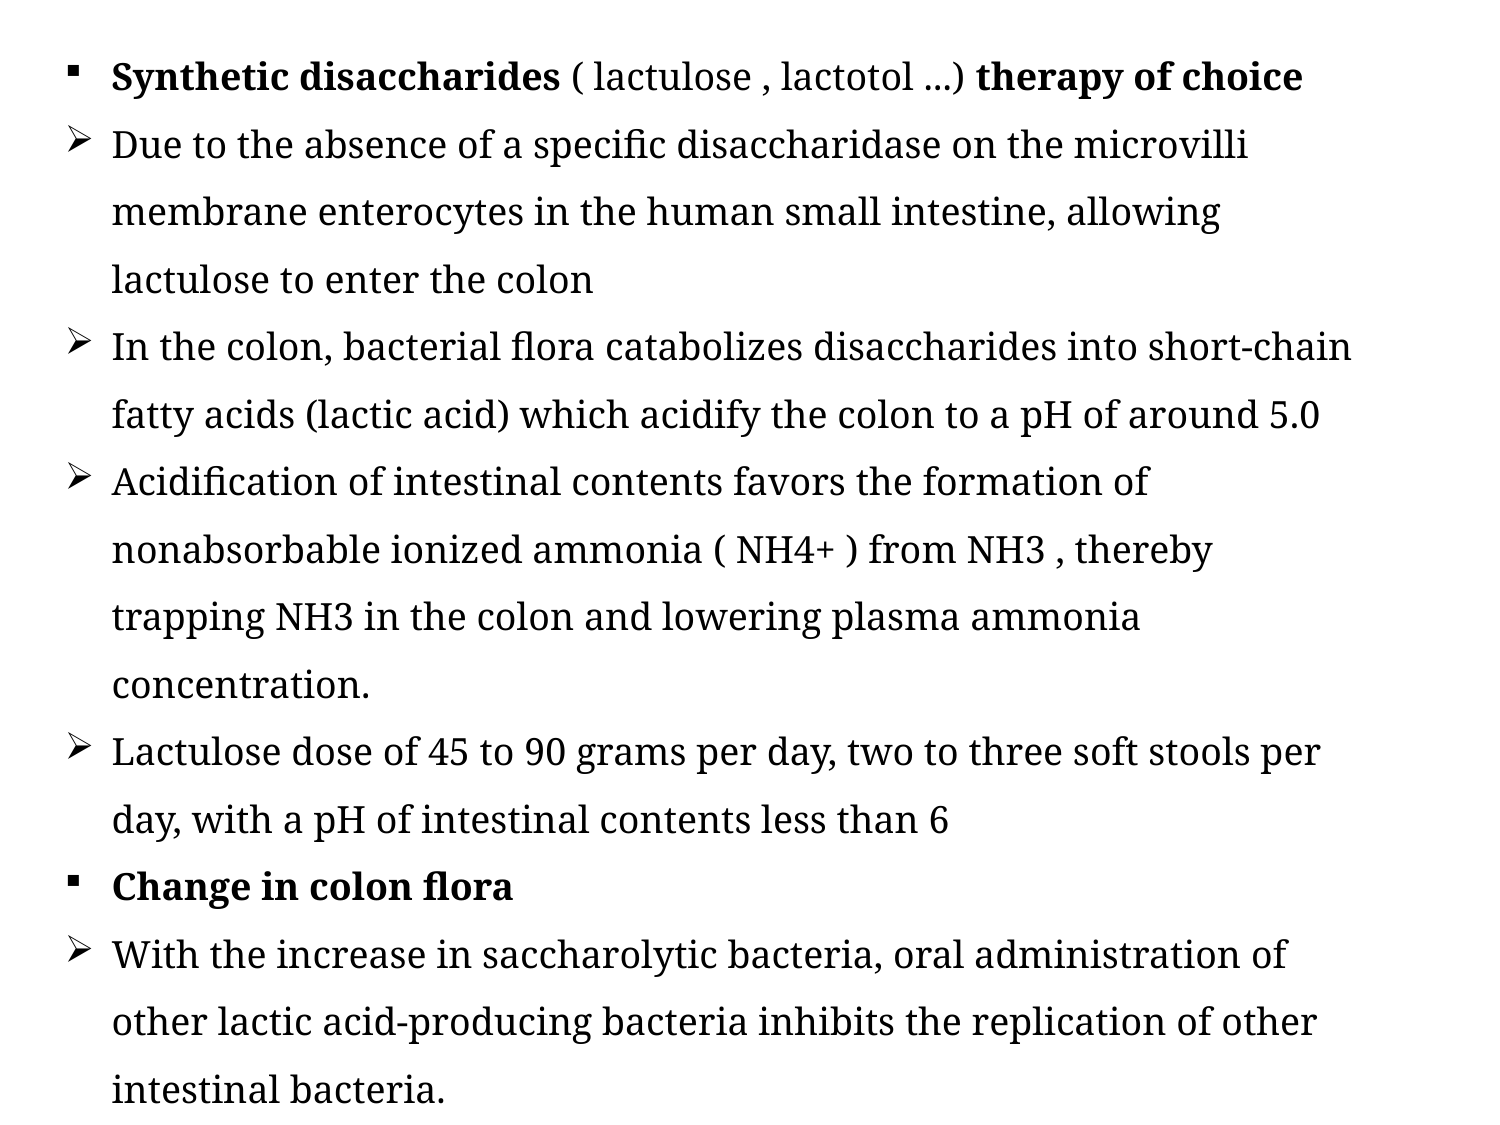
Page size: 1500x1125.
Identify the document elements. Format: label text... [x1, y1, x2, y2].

text_box Synthetic disaccharides ( lactulose , lactotol ...) therapy of choice Due to the absence of a specific disaccharidase on the microvilli membrane enterocytes in the human small intestine, allowing lactulose to enter the colon In the colon, bacterial flora catabolizes disaccharides into short-chain fatty acids (lactic acid) which acidify the colon to a pH of around 5.0 Acidification of intestinal contents favors the formation of nonabsorbable ionized ammonia ( NH4+ ) from NH3 , thereby trapping NH3 in the colon and lowering plasma ammonia concentration. Lactulose dose of 45 to 90 grams per day, two to three soft stools per day, with a pH of intestinal contents less than 6 Change in colon flora With the increase in saccharolytic bacteria, oral administration of other lactic acid-producing bacteria inhibits the replication of other intestinal bacteria. [49, 23, 1388, 1125]
